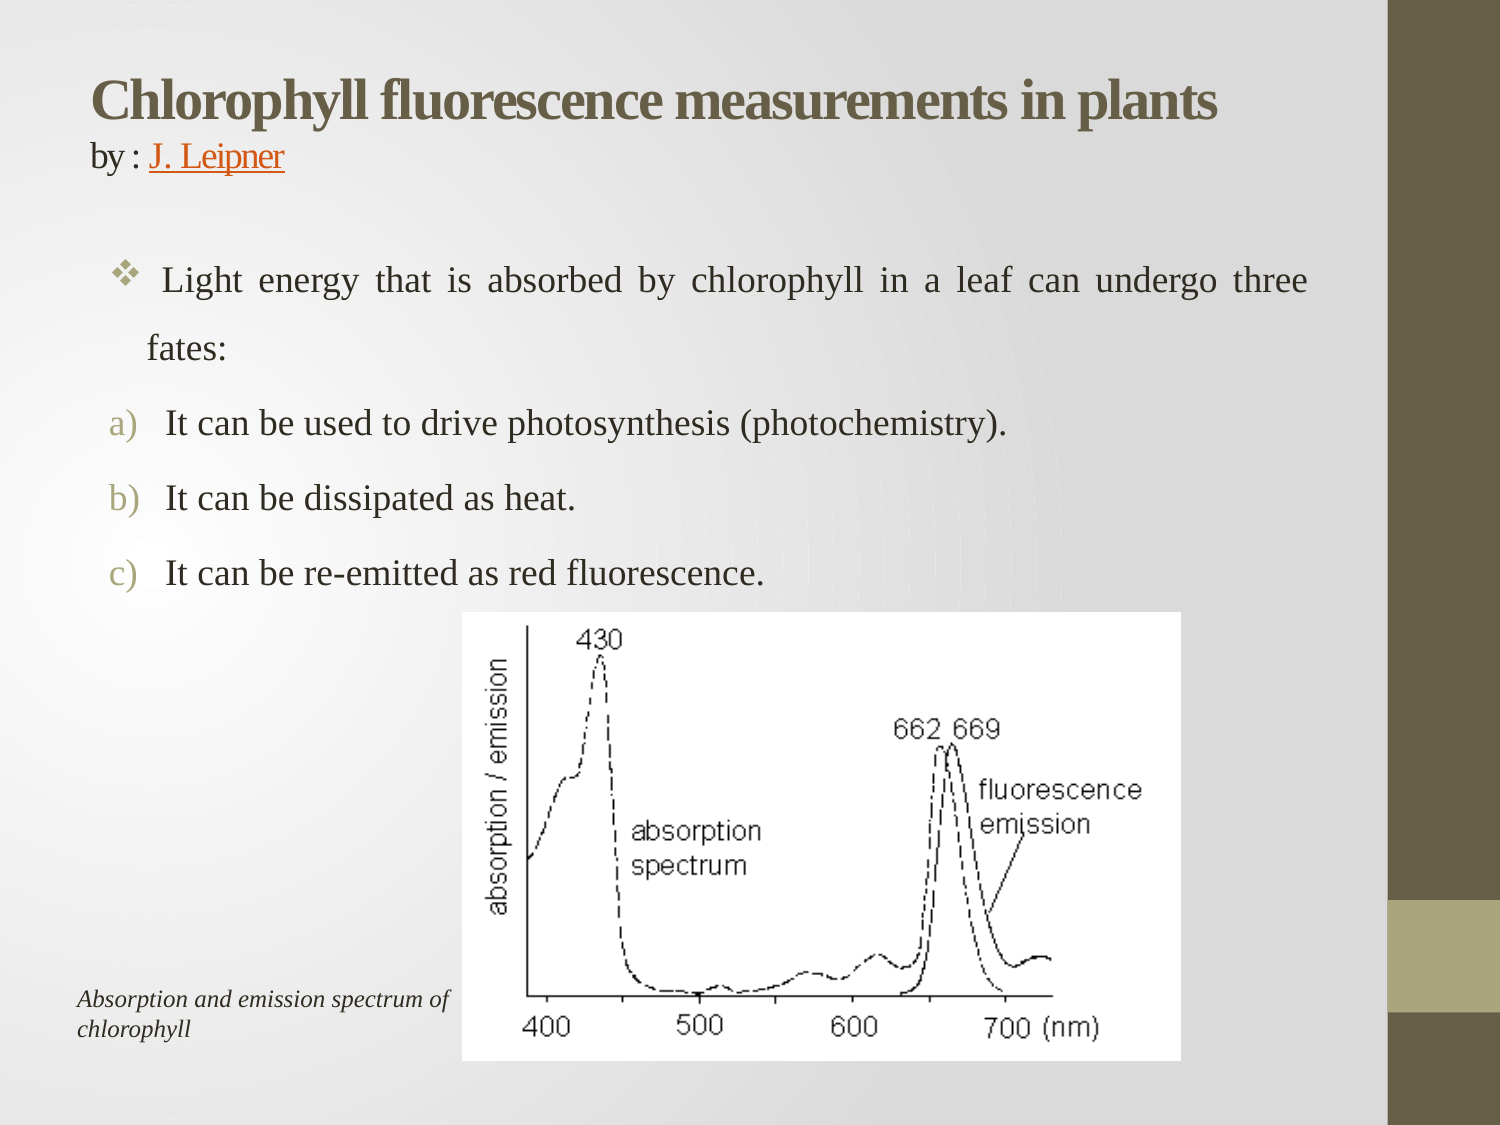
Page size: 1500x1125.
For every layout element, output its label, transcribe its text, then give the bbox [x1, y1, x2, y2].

list Light energy that is absorbed by chlorophyll in a leaf can undergo three fates: It can be used to drive photosynthesis (photochemistry). It can be dissipated as heat. It can be re-emitted as red fluorescence. [75, 224, 1325, 1013]
picture [461, 611, 1181, 1062]
title Chlorophyll fluorescence measurements in plants by : J. Leipner [75, 24, 1325, 213]
text_box Absorption and emission spectrum of chlorophyll [62, 974, 459, 1050]
